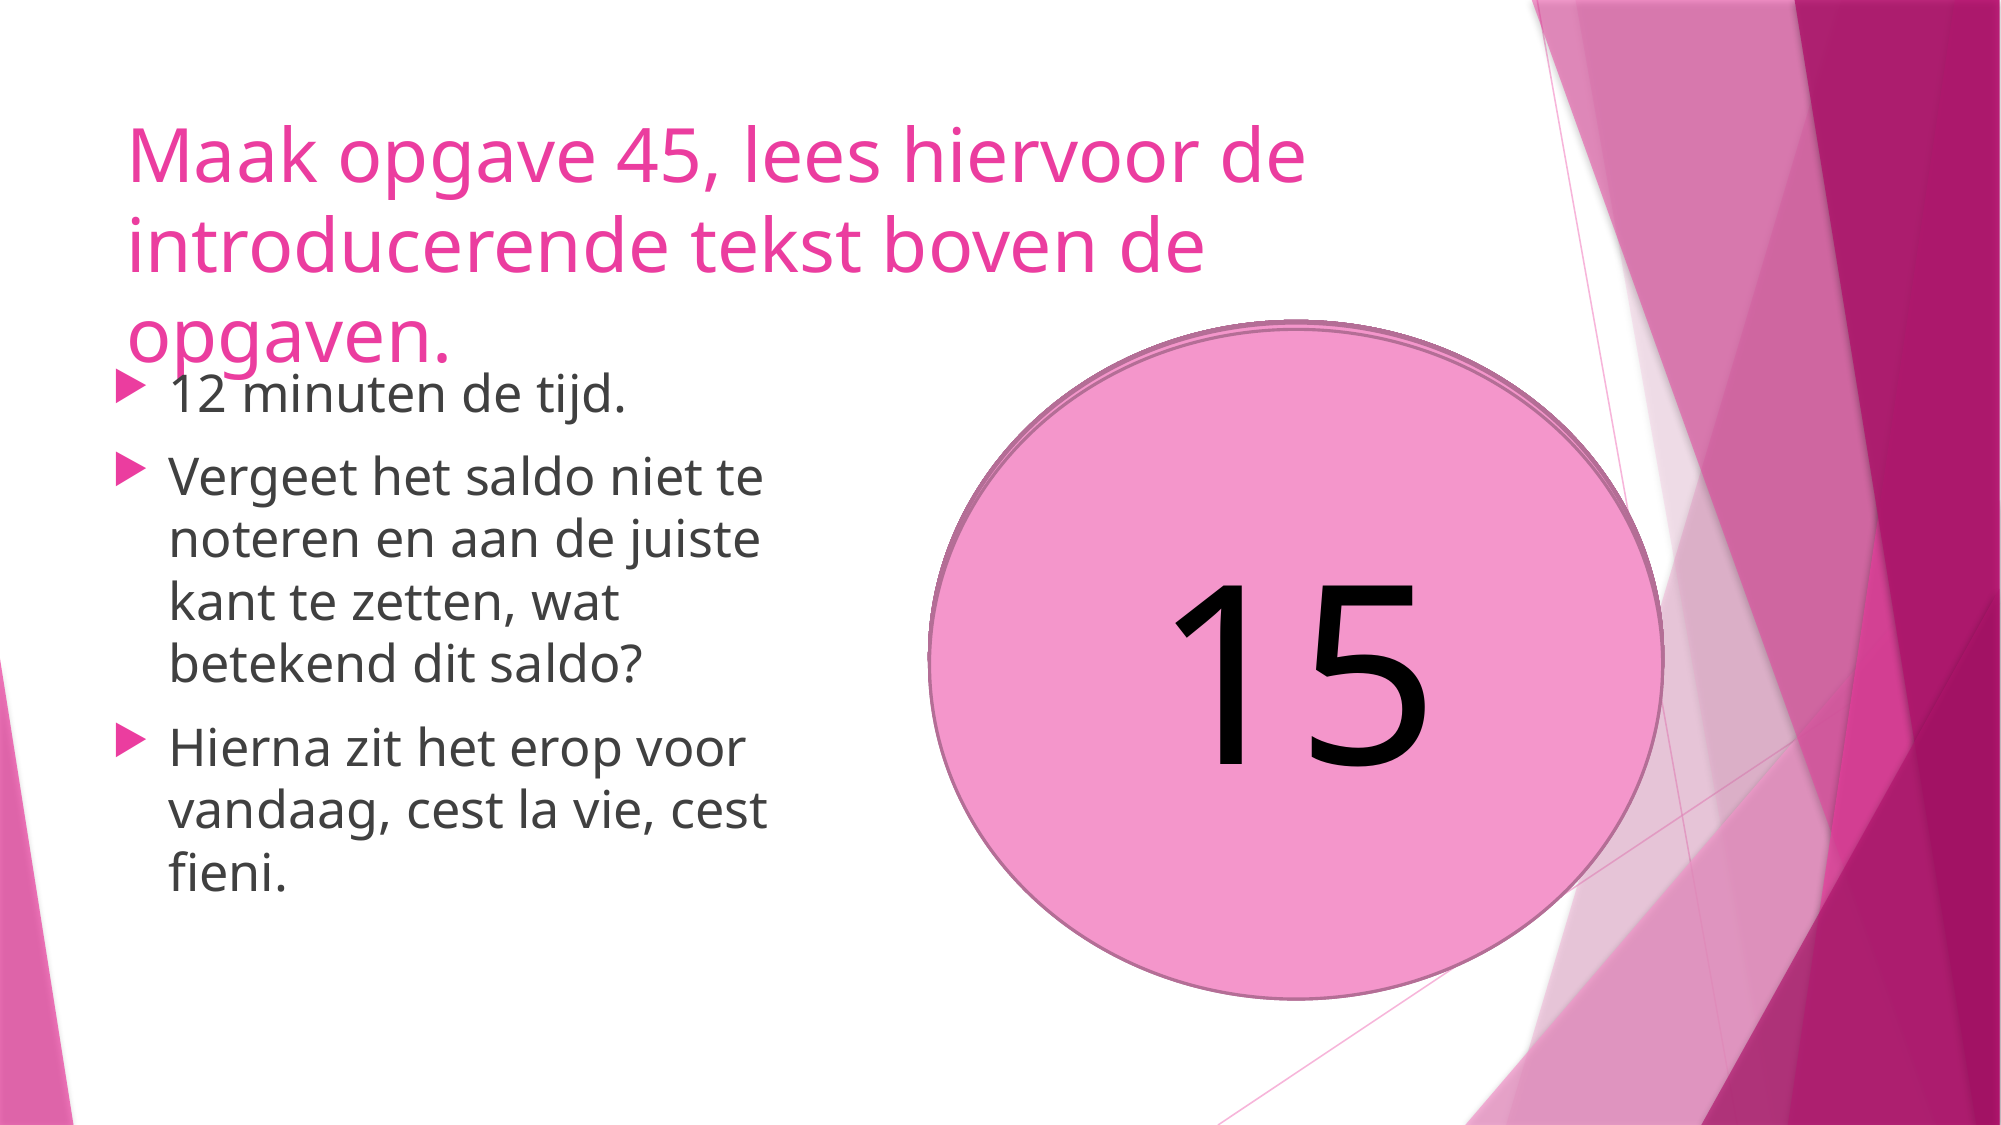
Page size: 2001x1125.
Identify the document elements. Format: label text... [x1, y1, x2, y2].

text_box 14 [930, 321, 1662, 621]
list 12 minuten de tijd. Vergeet het saldo niet te noteren en aan de juiste kant te zetten, wat betekend dit saldo? Hierna zit het erop voor vandaag, cest la vie, cest fieni. [97, 352, 817, 960]
title Maak opgave 45, lees hiervoor de introducerende tekst boven de opgaven. [111, 99, 1522, 317]
text_box 15 [927, 327, 1665, 1001]
